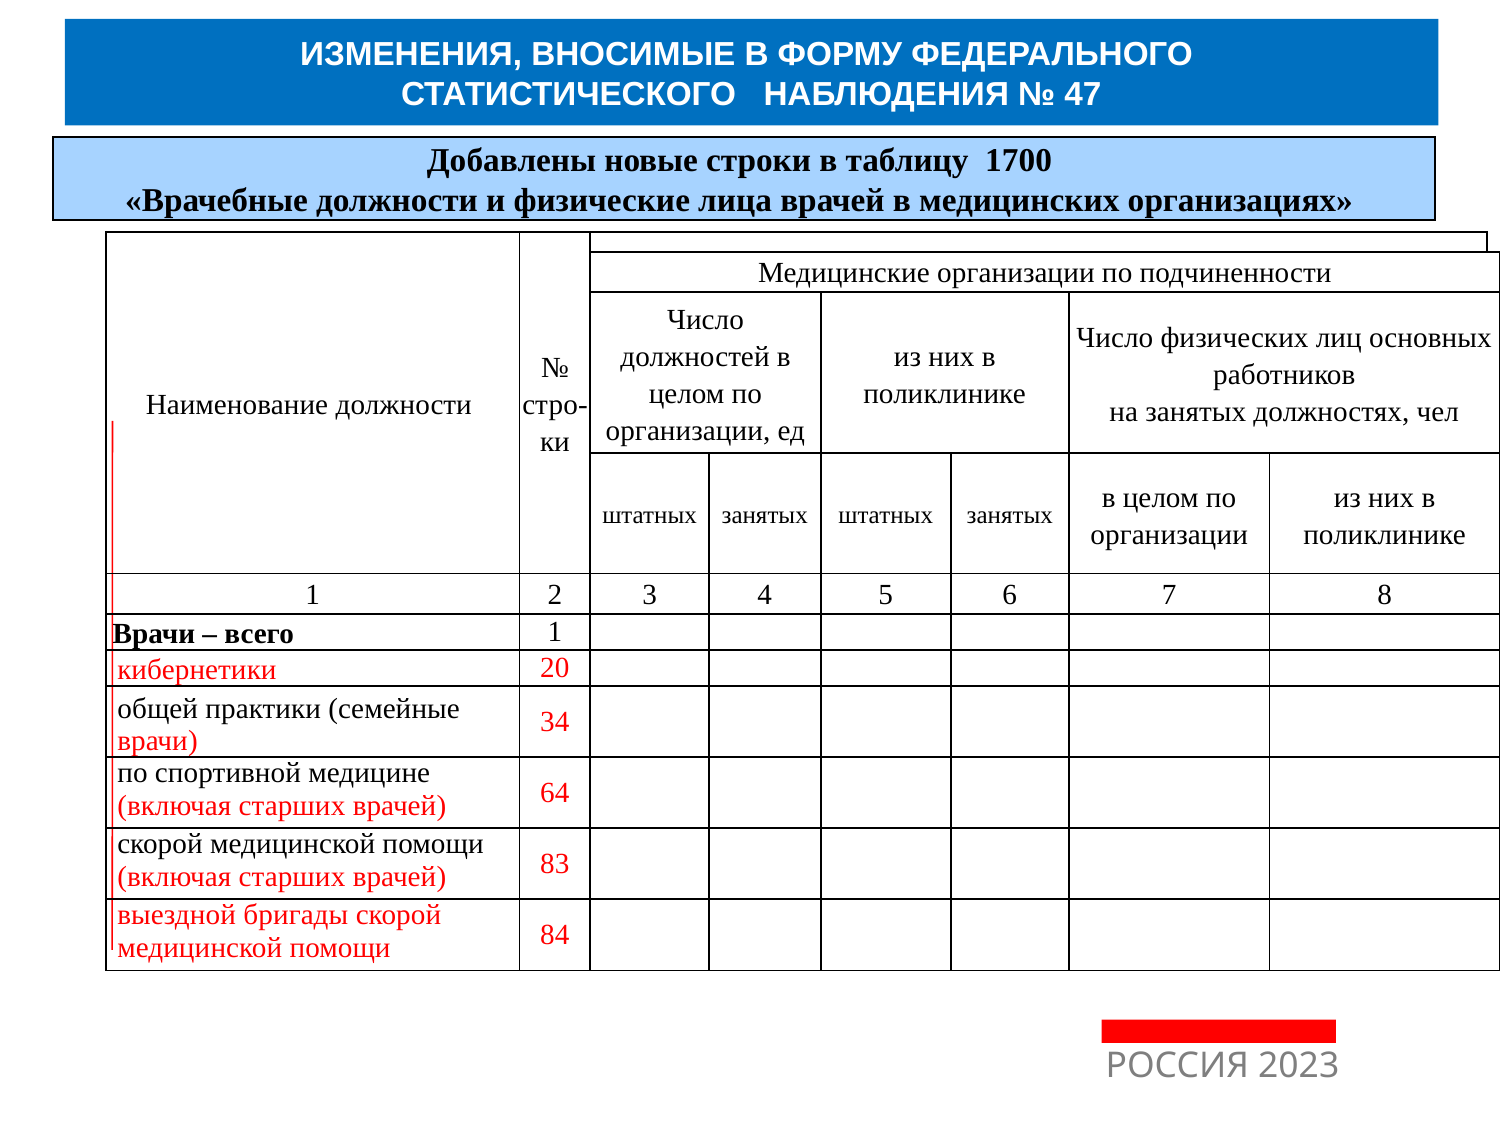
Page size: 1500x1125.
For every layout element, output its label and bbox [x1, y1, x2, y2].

table_cell [107, 615, 519, 649]
table_cell [591, 651, 708, 685]
table_cell [1070, 687, 1269, 756]
table_cell [107, 651, 519, 685]
table_cell [591, 615, 708, 649]
table_cell [107, 758, 519, 827]
table_cell [710, 574, 820, 613]
text_box [53, 137, 1436, 220]
table_cell [822, 293, 1068, 452]
table_cell [520, 687, 589, 756]
table_cell [1270, 758, 1499, 827]
table_cell [952, 454, 1068, 573]
table_cell [520, 651, 589, 685]
table_cell [591, 574, 708, 613]
table_header [591, 233, 1486, 251]
table_cell [710, 651, 820, 685]
table_cell [710, 900, 820, 970]
table_cell [710, 687, 820, 756]
table_cell [1270, 574, 1499, 613]
table_cell [107, 900, 519, 970]
table_cell [1270, 829, 1499, 898]
table_cell [591, 687, 708, 756]
table_cell [710, 615, 820, 649]
table_cell [822, 574, 950, 613]
table_cell [591, 829, 708, 898]
table_cell [952, 900, 1068, 970]
table_cell [1070, 900, 1269, 970]
table_cell [822, 687, 950, 756]
table_cell [952, 651, 1068, 685]
table_cell [952, 829, 1068, 898]
table_cell [1270, 687, 1499, 756]
table_cell [520, 615, 589, 649]
table_cell [1270, 651, 1499, 685]
table_cell [822, 615, 950, 649]
table_cell [822, 651, 950, 685]
table_cell [591, 253, 1499, 291]
table_cell [1270, 900, 1499, 970]
table_cell [822, 454, 950, 573]
table_cell [952, 758, 1068, 827]
table_header [107, 233, 519, 573]
table_cell [107, 687, 519, 756]
table_cell [107, 829, 519, 898]
table_cell [520, 574, 589, 613]
table_cell [822, 900, 950, 970]
table_cell [520, 900, 589, 970]
table_cell [710, 758, 820, 827]
table_cell [822, 829, 950, 898]
table_cell [952, 574, 1068, 613]
table_cell [591, 900, 708, 970]
table_cell [710, 829, 820, 898]
table_cell [520, 758, 589, 827]
table_cell [591, 293, 820, 452]
table_cell [952, 615, 1068, 649]
table_cell [952, 687, 1068, 756]
table_cell [1070, 829, 1269, 898]
table_cell [1270, 615, 1499, 649]
text_box [1101, 1019, 1336, 1043]
table_cell [591, 454, 708, 573]
table_cell [1070, 651, 1269, 685]
table_cell [1070, 615, 1269, 649]
table_header [1488, 232, 1500, 251]
table_cell [591, 758, 708, 827]
table_cell [710, 454, 820, 573]
table_cell [822, 758, 950, 827]
table_cell [1070, 454, 1269, 573]
table_cell [1070, 758, 1269, 827]
table_header [520, 233, 589, 573]
table_cell [107, 574, 519, 613]
table_cell [520, 829, 589, 898]
table_cell [1070, 574, 1269, 613]
table_cell [1070, 293, 1499, 452]
text_box [63, 16, 1441, 128]
subtitle [1089, 1042, 1372, 1114]
table_cell [1270, 454, 1499, 573]
